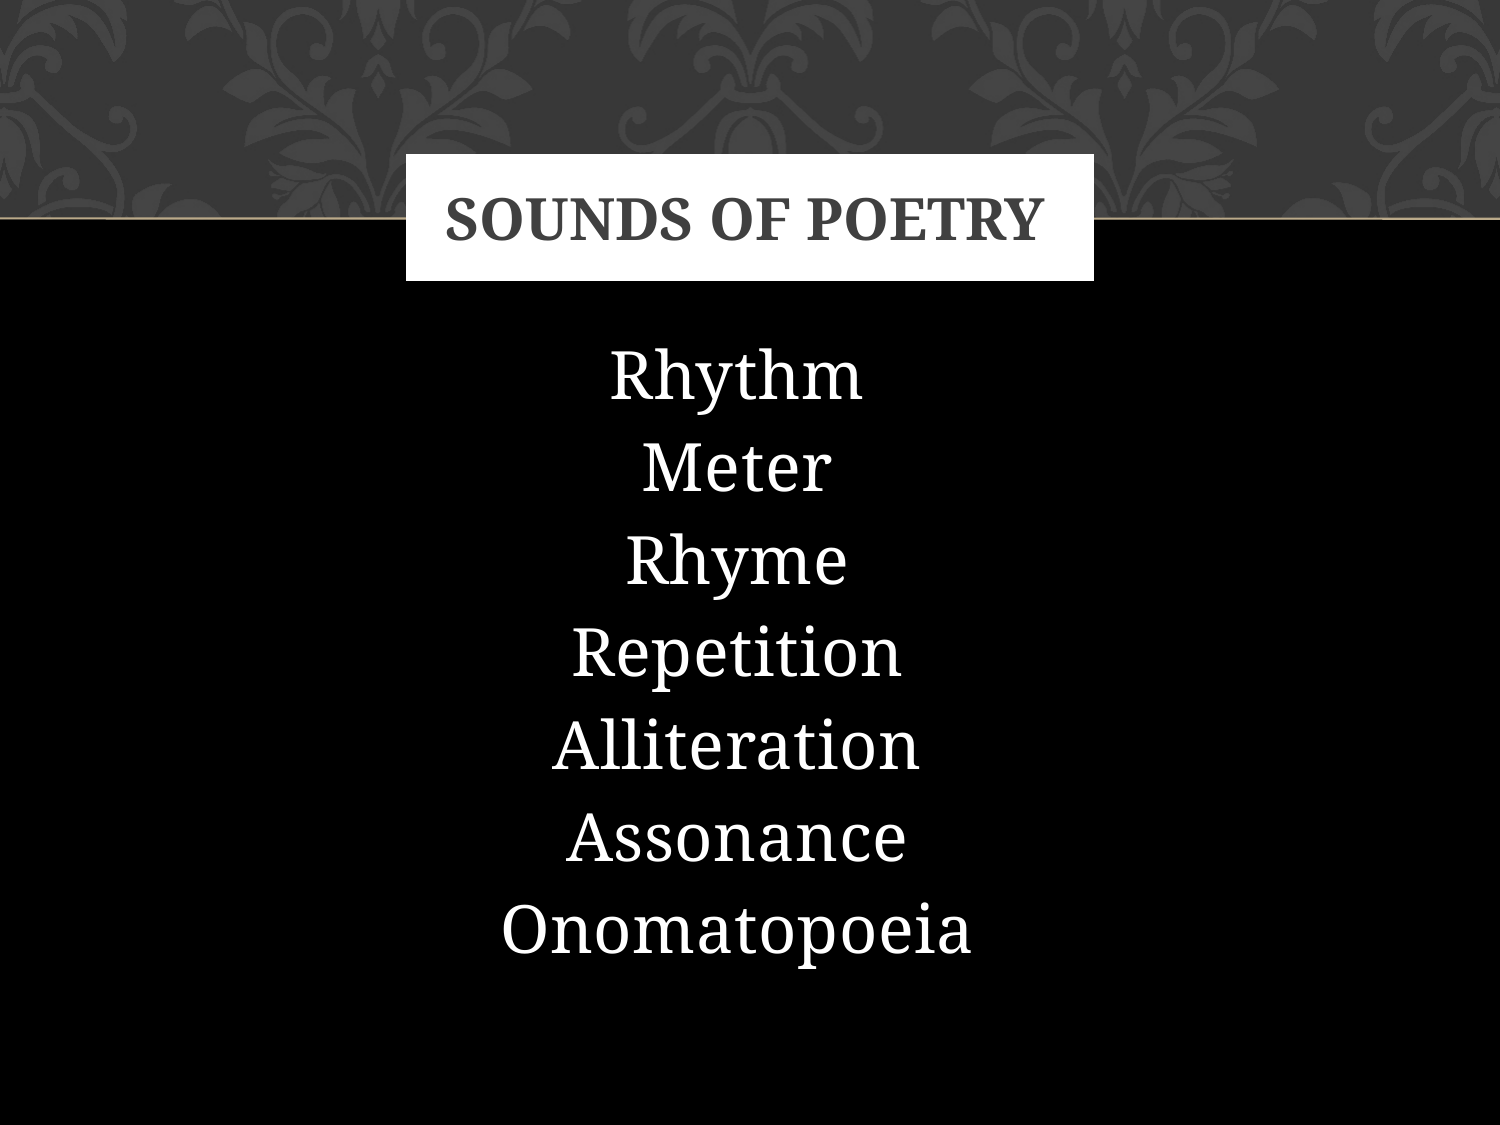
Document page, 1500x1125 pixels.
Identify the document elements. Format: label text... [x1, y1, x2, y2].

list Rhythm Meter Rhyme Repetition Alliteration Assonance Onomatopoeia [62, 324, 1413, 994]
title SOUNDS OF POETRY [406, 154, 1094, 281]
